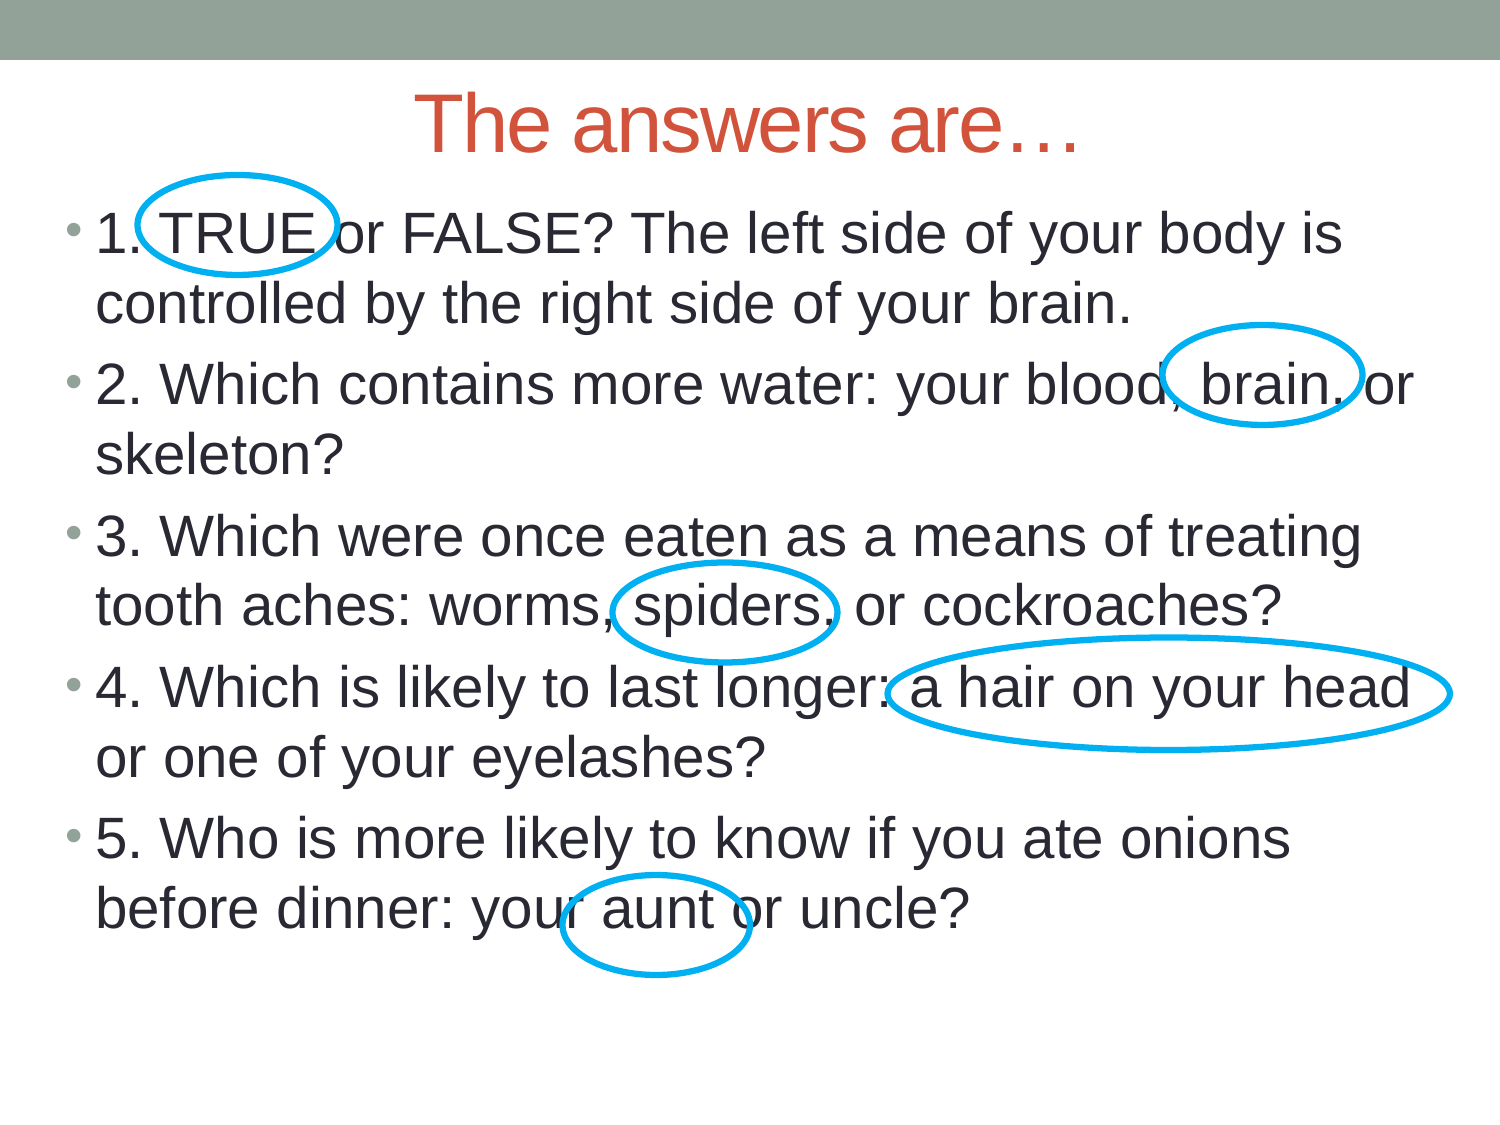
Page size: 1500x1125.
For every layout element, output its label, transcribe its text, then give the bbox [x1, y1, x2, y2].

text_box [135, 172, 340, 278]
text_box [1160, 322, 1365, 428]
list 1. TRUE or FALSE? The left side of your body is controlled by the right side of your brain. 2. Which contains more water: your blood, brain, or skeleton? 3. Which were once eaten as a means of treating tooth aches: worms, spiders, or cockroaches? 4. Which is likely to last longer: a hair on your head or one of your eyelashes? 5. Who is more likely to know if you ate onions before dinner: your aunt or uncle? [50, 187, 1475, 1063]
title The answers are… [75, 37, 1425, 187]
text_box [610, 560, 840, 665]
text_box [560, 872, 753, 978]
text_box [885, 635, 1453, 753]
